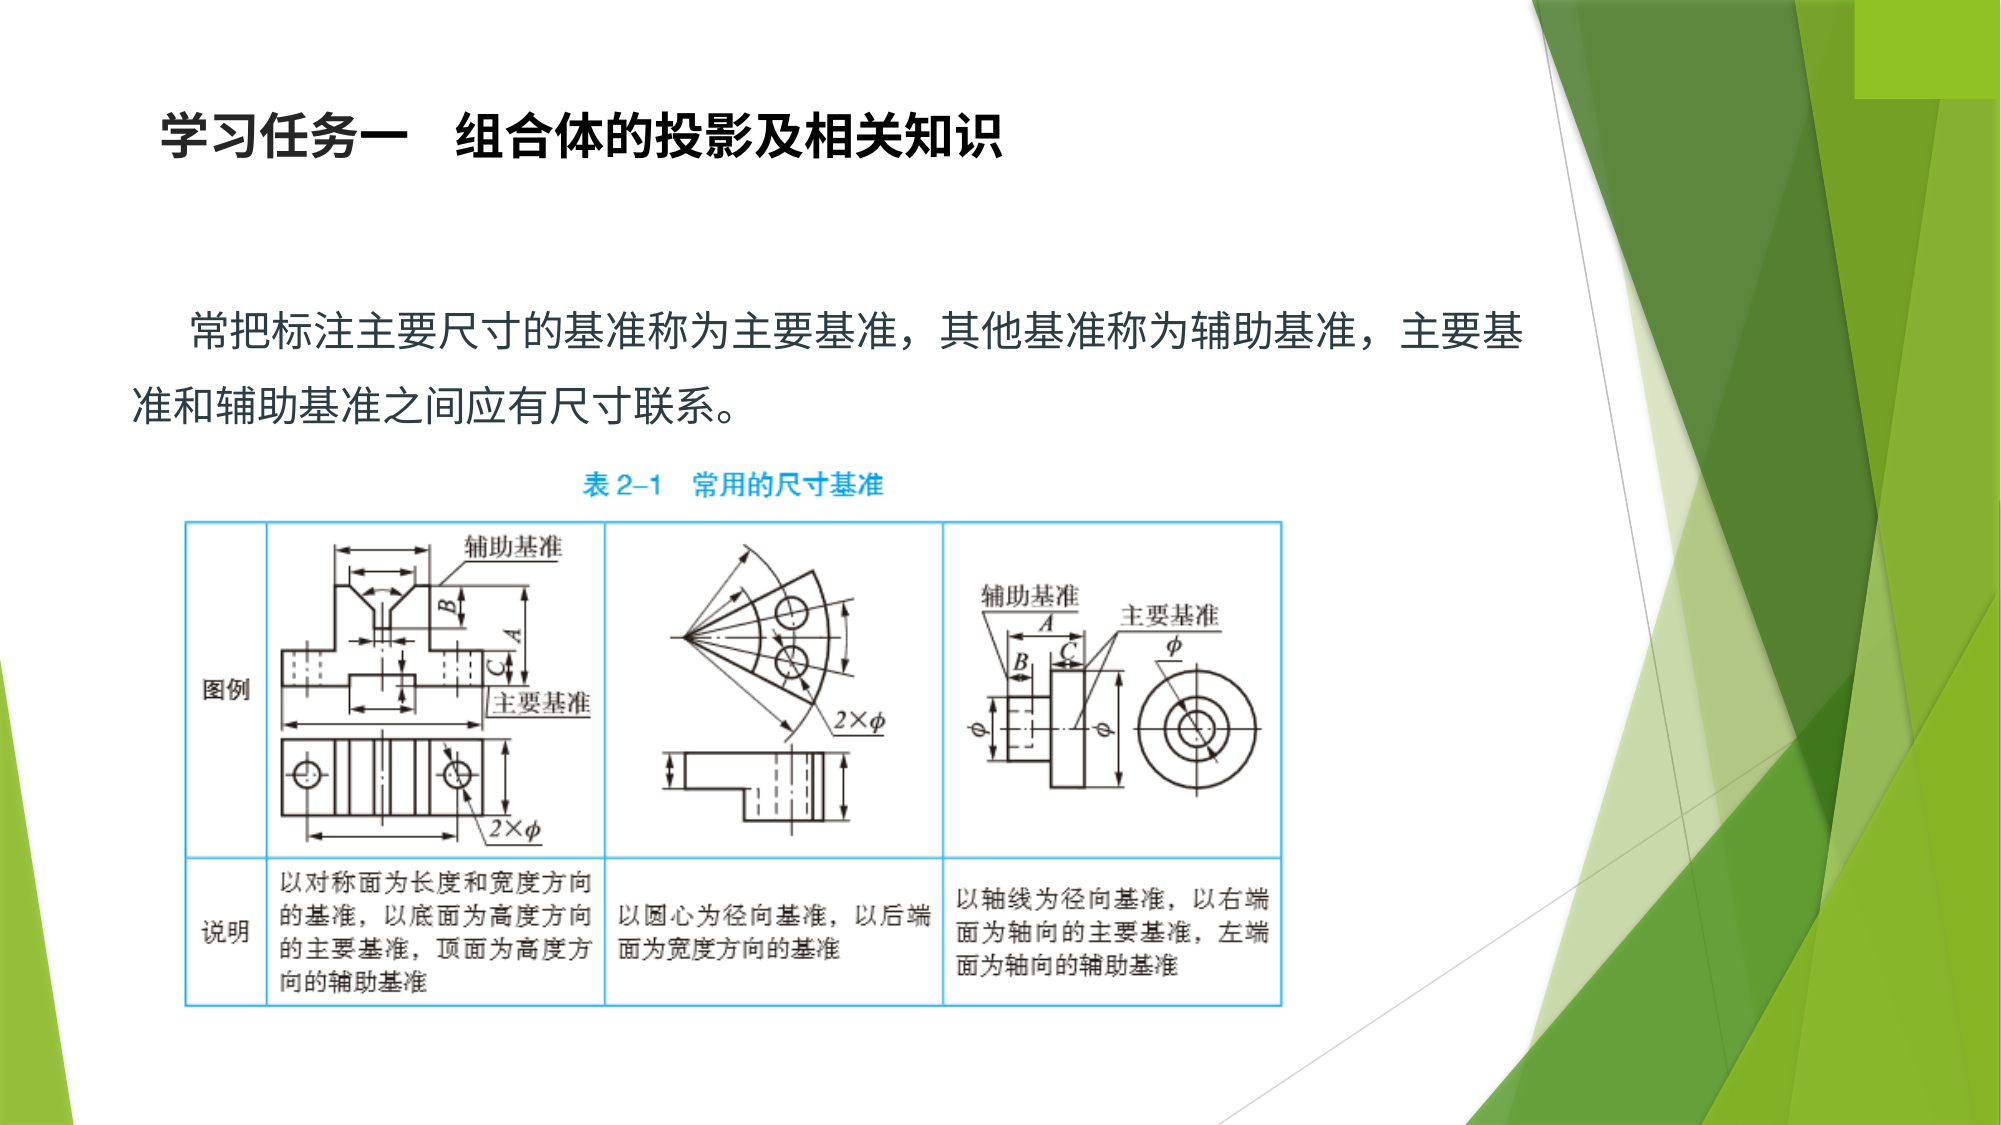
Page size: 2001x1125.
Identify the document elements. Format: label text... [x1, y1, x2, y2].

text_box 常把标注主要尺寸的基准称为主要基准，其他基准称为辅助基准，主要基准和辅助基准之间应有尺寸联系。 [117, 272, 1577, 512]
text_box [1853, 0, 2000, 100]
picture [169, 454, 1302, 1022]
text_box 学习任务一 组合体的投影及相关知识 [144, 85, 1856, 216]
